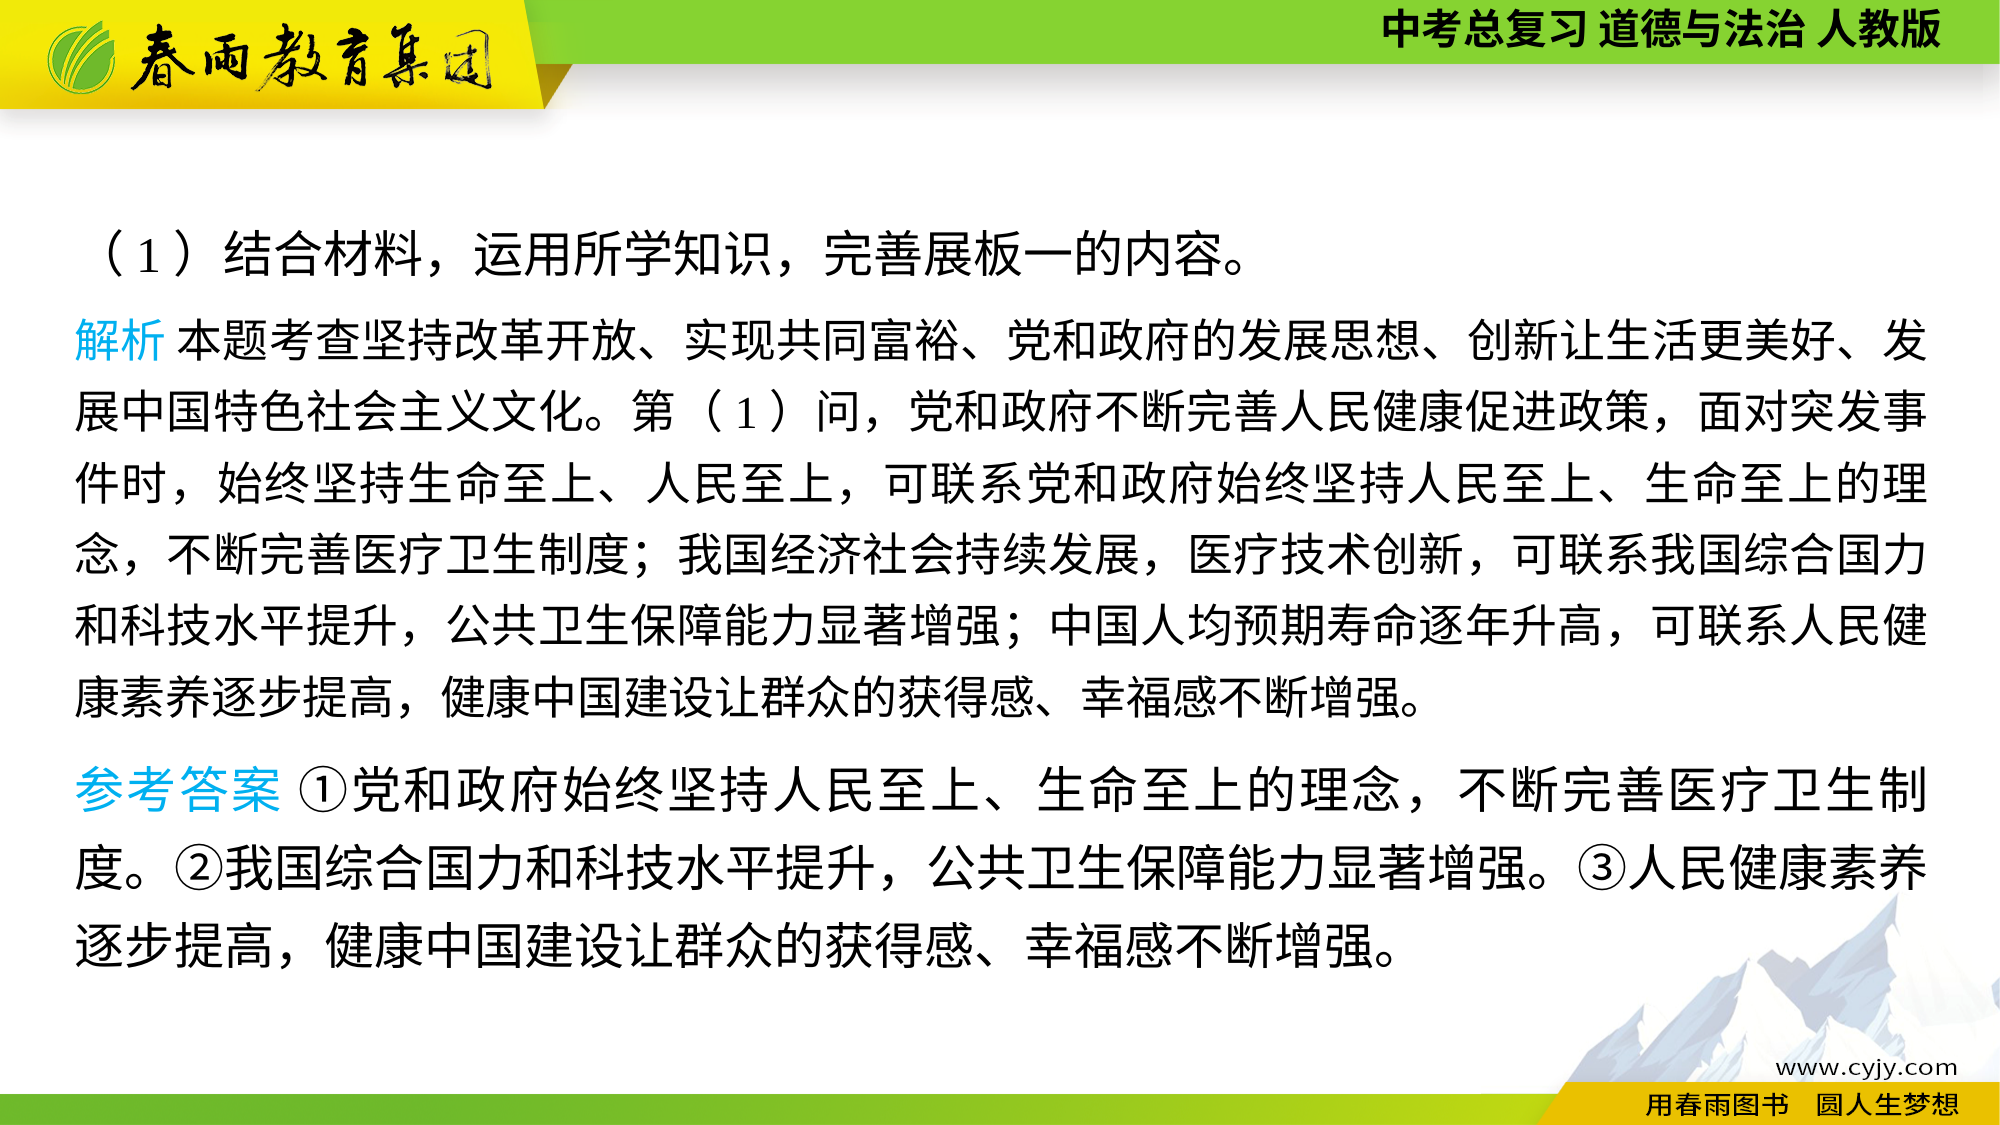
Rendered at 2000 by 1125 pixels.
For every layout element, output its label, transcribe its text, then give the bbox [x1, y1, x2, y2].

text_box 参考答案 ①党和政府始终坚持人民至上、生命至上的理念，不断完善医疗卫生制度。②我国综合国力和科技水平提升，公共卫生保障能力显著增强。③人民健康素养逐步提高，健康中国建设让群众的获得感、幸福感不断增强。 [59, 732, 1944, 982]
list （1）结合材料，运用所学知识，完善展板一的内容。 [59, 184, 1944, 279]
picture [0, 0, 2000, 1125]
text_box 解析 本题考查坚持改革开放、实现共同富裕、党和政府的发展思想、创新让生活更美好、发展中国特色社会主义文化。第（1）问，党和政府不断完善人民健康促进政策，面对突发事件时，始终坚持生命至上、人民至上，可联系党和政府始终坚持人民至上、生命至上的理念，不断完善医疗卫生制度；我国经济社会持续发展，医疗技术创新，可联系我国综合国力和科技水平提升，公共卫生保障能力显著增强；中国人均预期寿命逐年升高，可联系人民健康素养逐步提高，健康中国建设让群众的获得感、幸福感不断增强。 [59, 287, 1944, 731]
